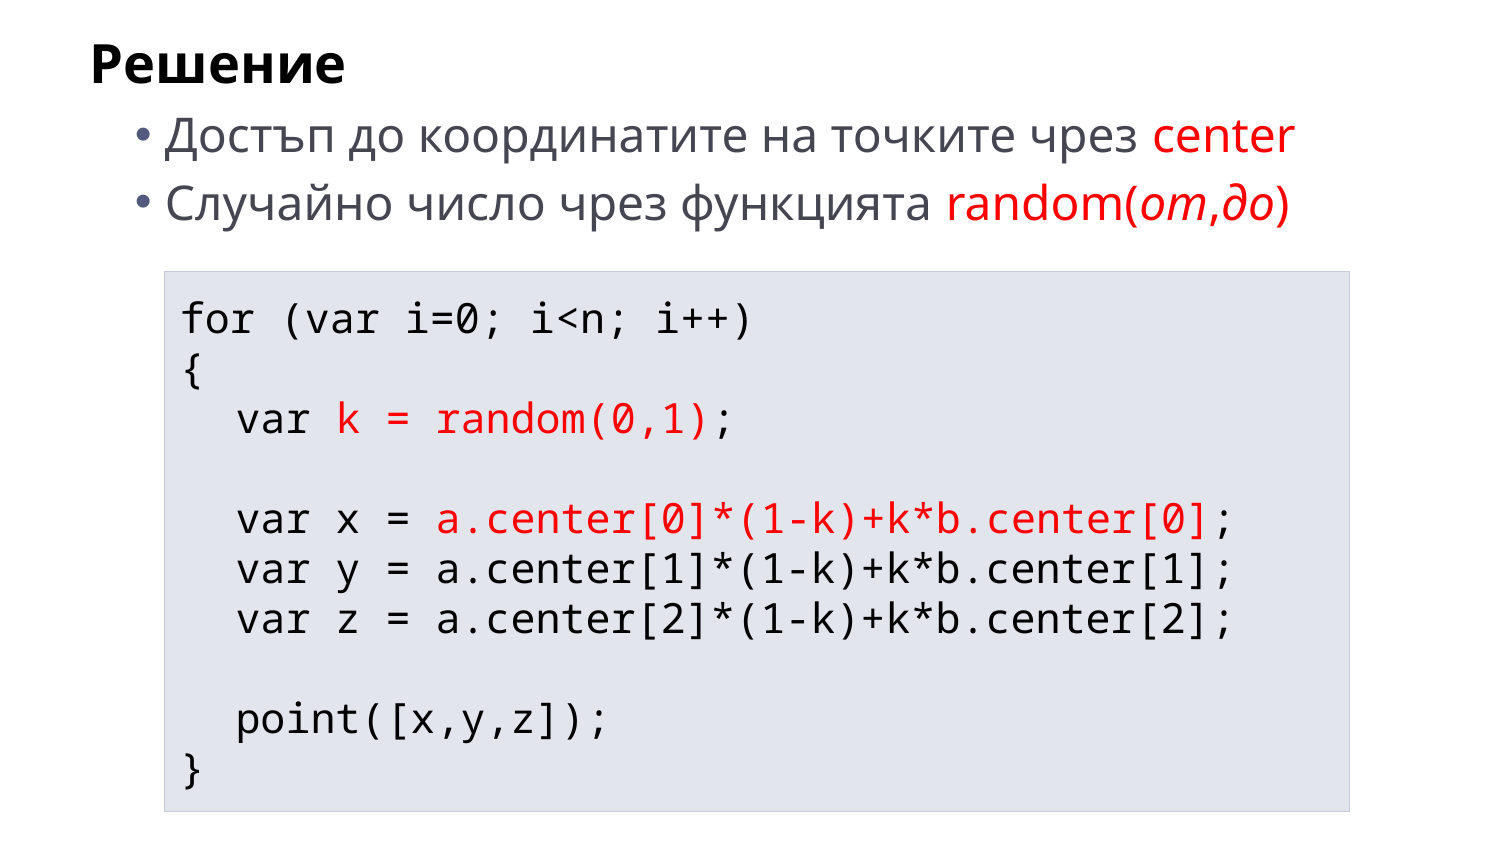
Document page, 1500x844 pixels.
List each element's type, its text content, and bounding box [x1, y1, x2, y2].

text_box for (var i=0; i<n; i++) { var k = random(0,1); var x = a.center[0]*(1-k)+k*b.center[0]; var y = a.center[1]*(1-k)+k*b.center[1]; var z = a.center[2]*(1-k)+k*b.center[2]; point([x,y,z]); } [164, 271, 1350, 812]
list Решение Достъп до координатите на точките чрез center Случайно число чрез функцията random(от,до) [75, 21, 1475, 835]
